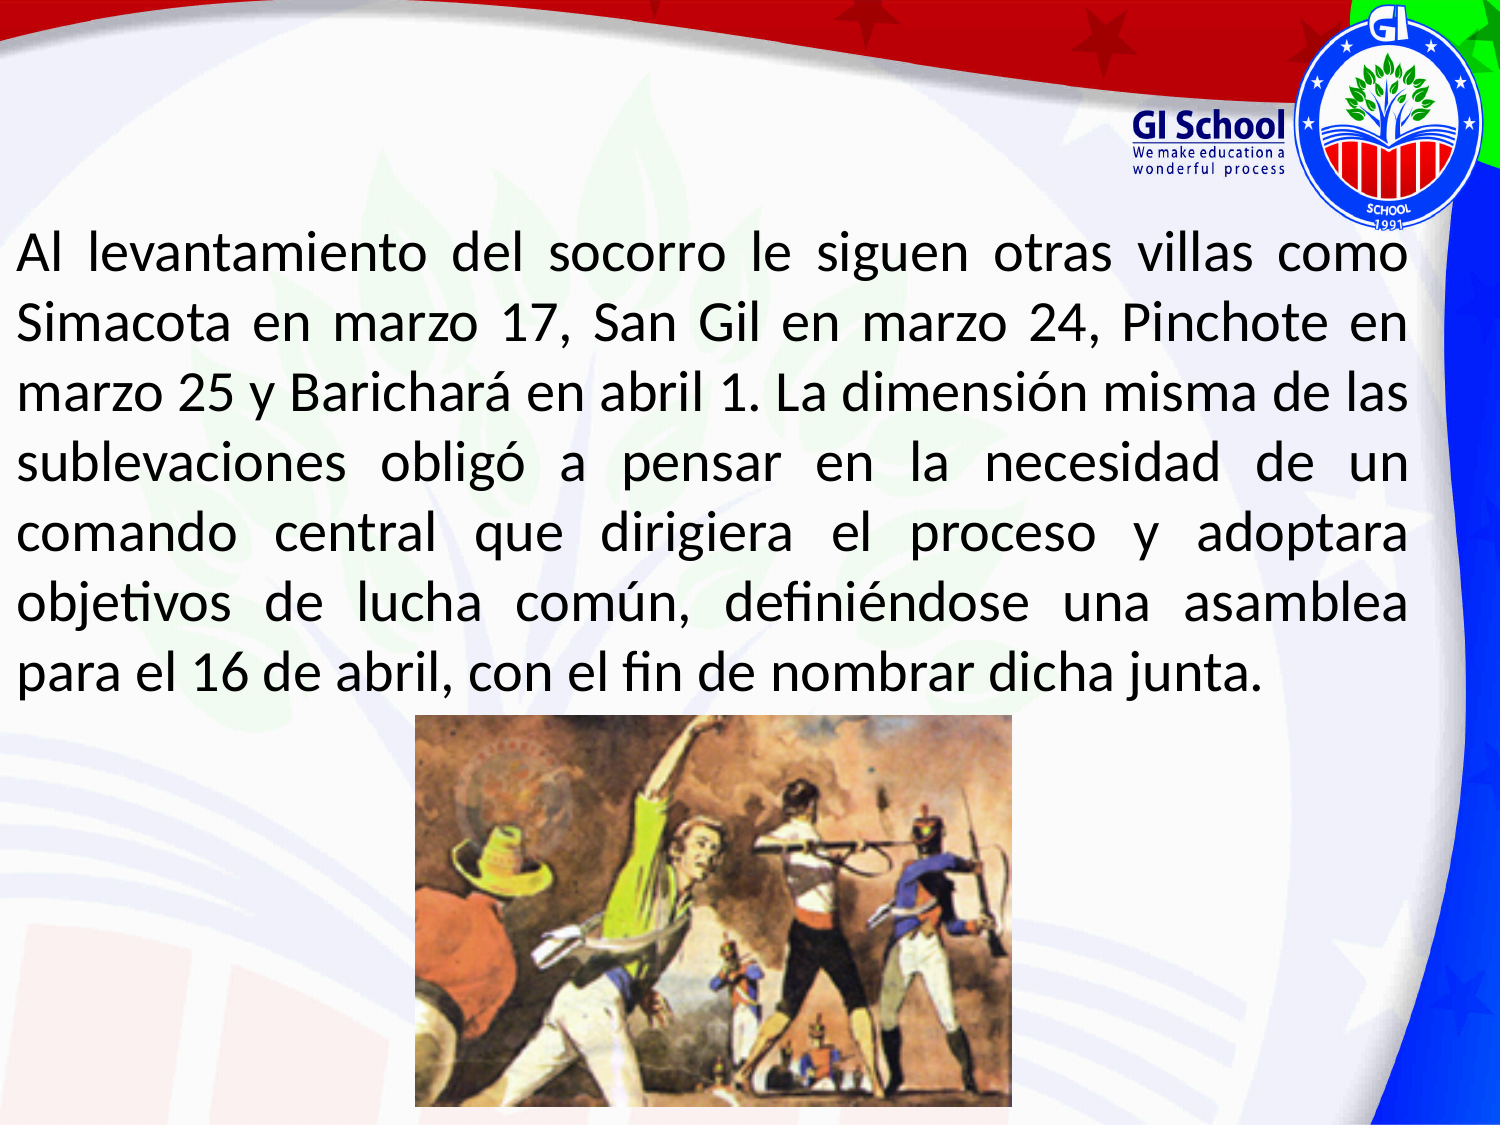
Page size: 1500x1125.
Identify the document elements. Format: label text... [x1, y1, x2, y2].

text_box Al levantamiento del socorro le siguen otras villas como Simacota en marzo 17, San Gil en marzo 24, Pinchote en marzo 25 y Barichará en abril 1. La dimensión misma de las sublevaciones obligó a pensar en la necesidad de un comando central que dirigiera el proceso y adoptara objetivos de lucha común, definiéndose una asamblea para el 16 de abril, con el fin de nombrar dicha junta. [1, 206, 1426, 711]
picture [0, 0, 1500, 1125]
